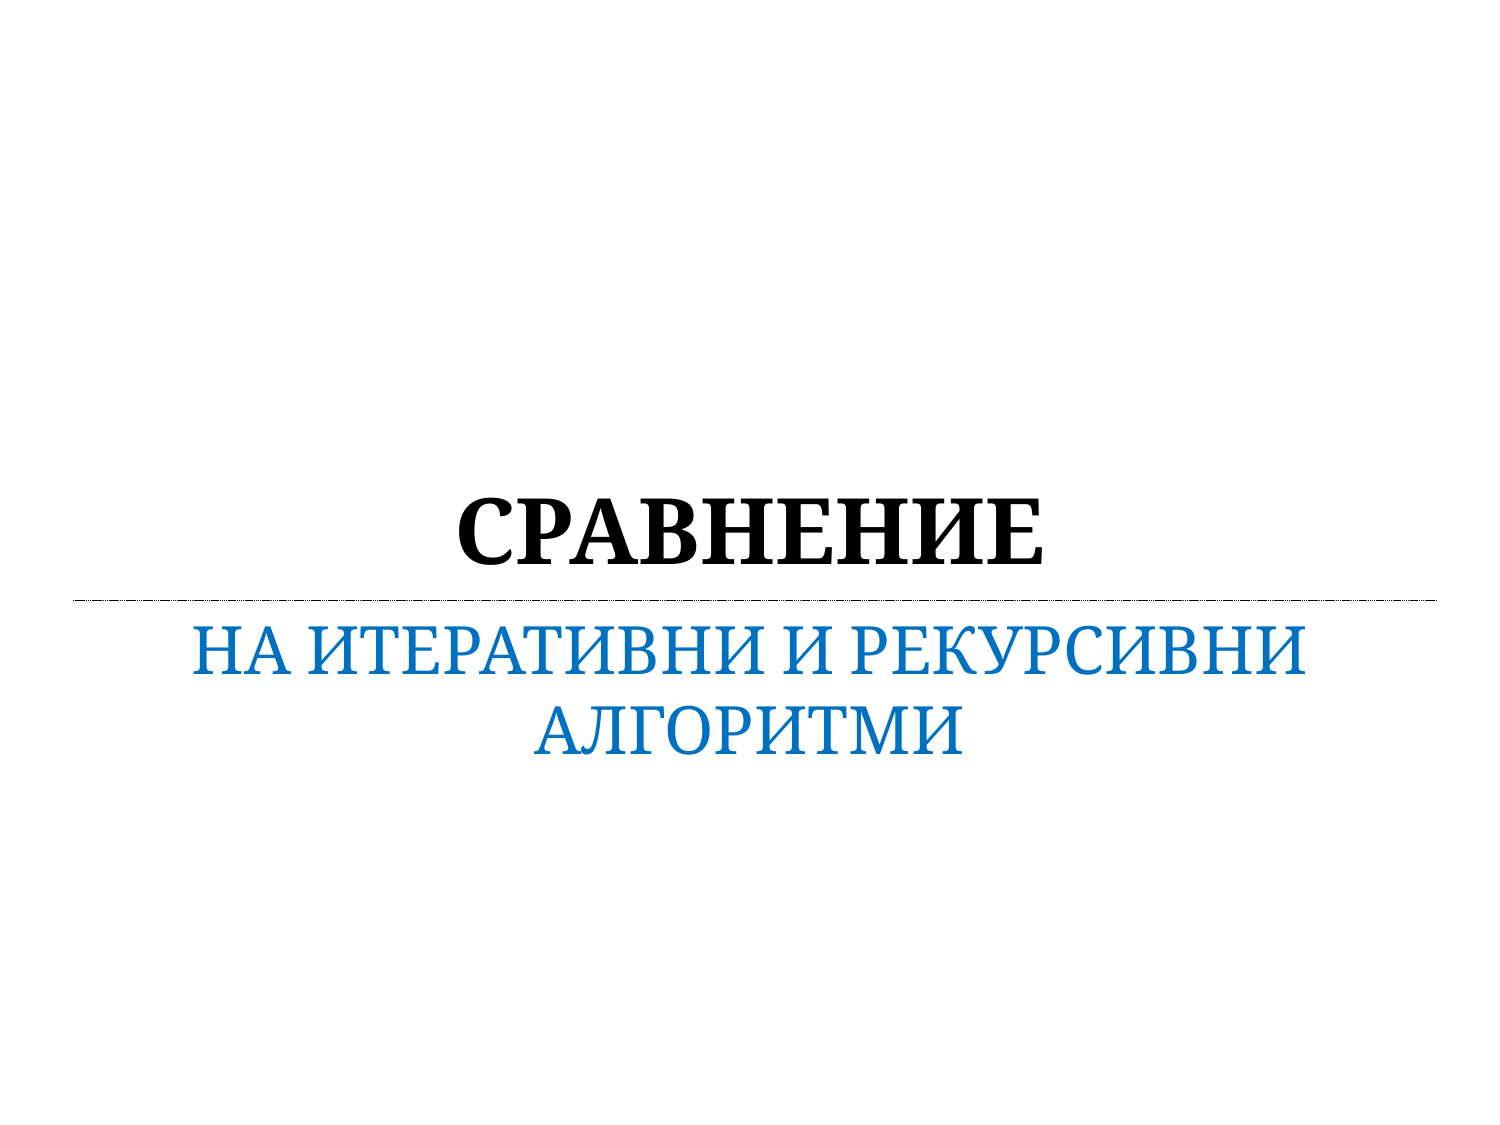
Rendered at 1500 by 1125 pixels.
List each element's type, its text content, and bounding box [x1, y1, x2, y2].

title Сравнение [0, 346, 1500, 594]
subtitle На итеративни и рекурсивни алгоритми [0, 597, 1500, 716]
